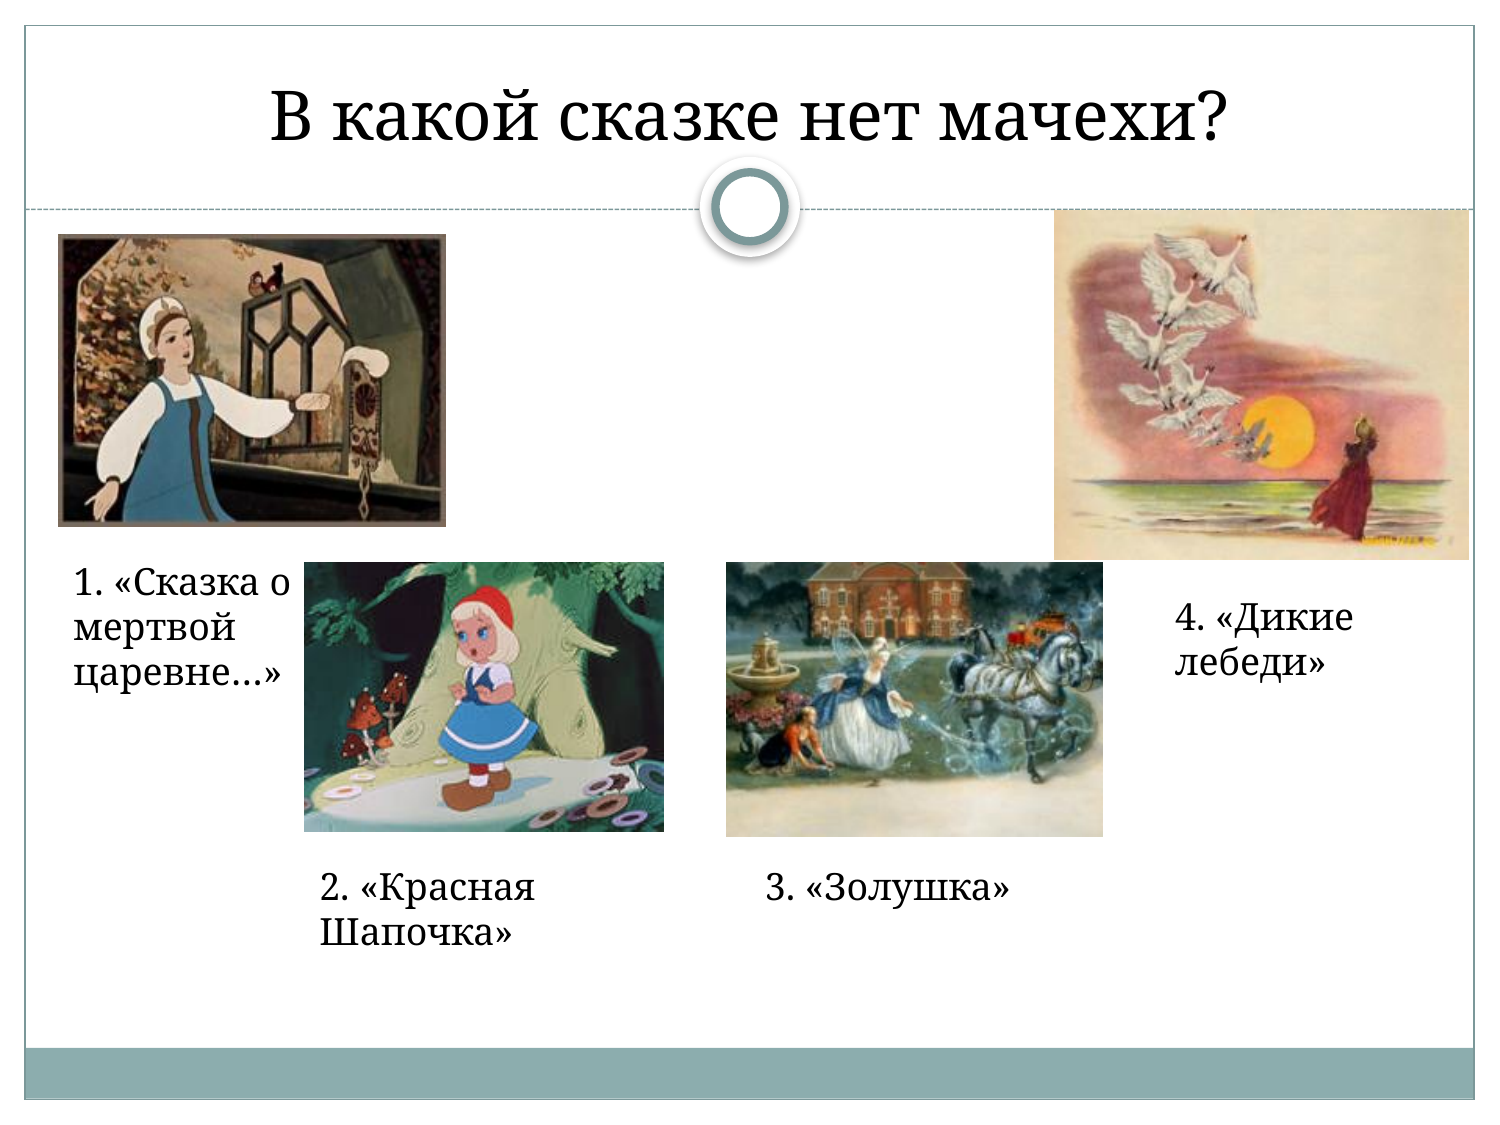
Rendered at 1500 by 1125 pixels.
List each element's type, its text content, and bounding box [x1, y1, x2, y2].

picture [726, 562, 1103, 837]
picture [58, 234, 446, 527]
text_box 3. «Золушка» [750, 855, 1043, 916]
picture [1054, 210, 1469, 560]
title В какой сказке нет мачехи? [49, 37, 1450, 162]
text_box 1. «Сказка о мертвой царевне…» [58, 550, 340, 701]
picture [304, 562, 665, 833]
text_box 2. «Красная Шапочка» [304, 855, 610, 961]
text_box 4. «Дикие лебеди» [1160, 585, 1442, 691]
